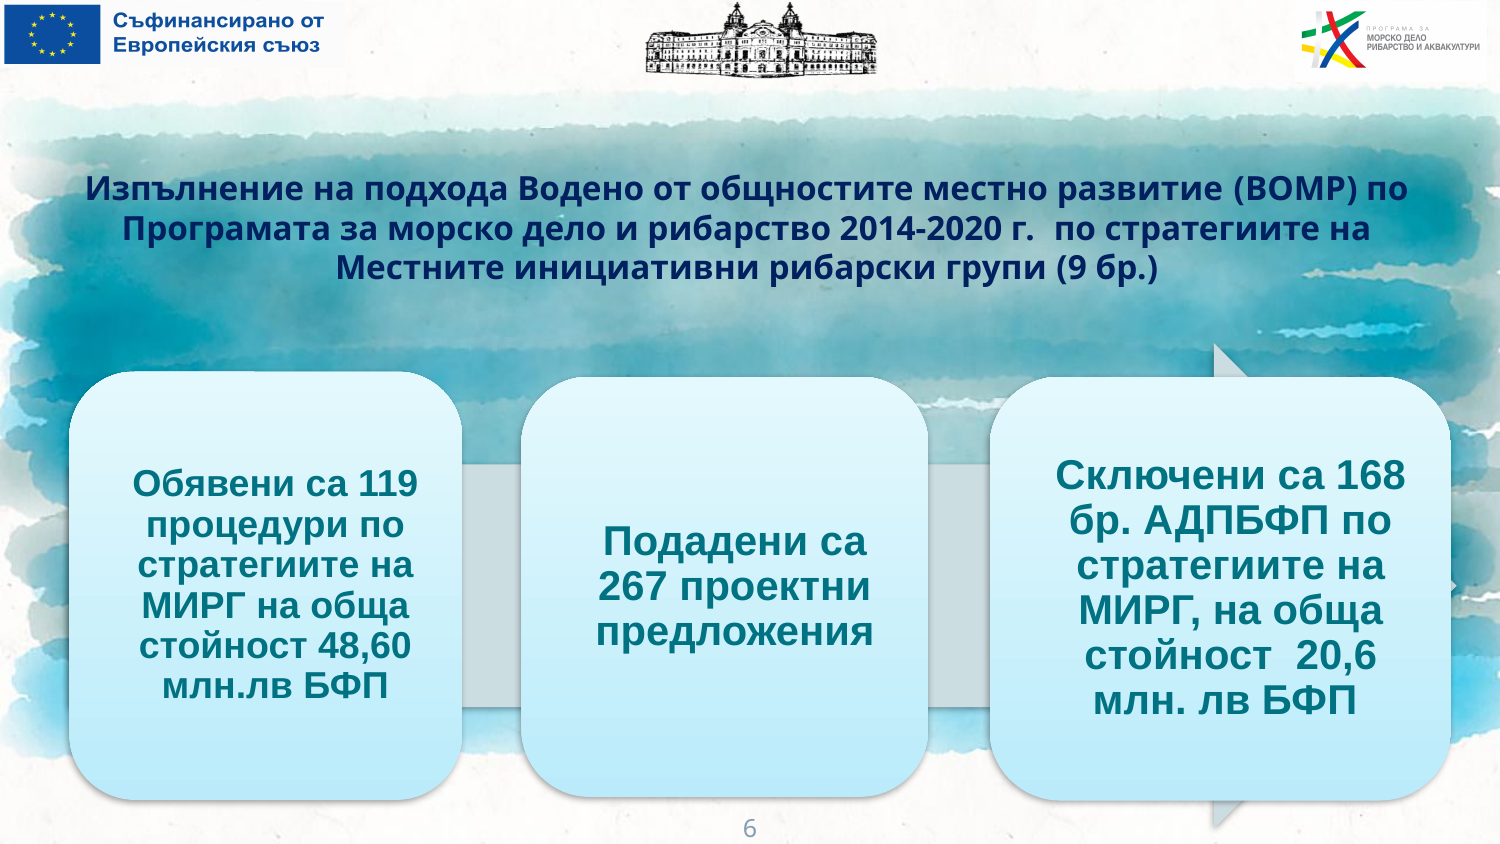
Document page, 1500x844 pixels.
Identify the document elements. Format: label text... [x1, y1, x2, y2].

picture [0, 0, 1500, 844]
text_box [69, 342, 1457, 829]
title Изпълнение на подхода Водено от общностите местно развитие (ВОМР) по Програмата за морско дело и рибарство 2014-2020 г. по стратегиите на Местните инициативни рибарски групи (9 бр.) [68, 146, 1425, 307]
slide_number 6 [705, 837, 795, 844]
